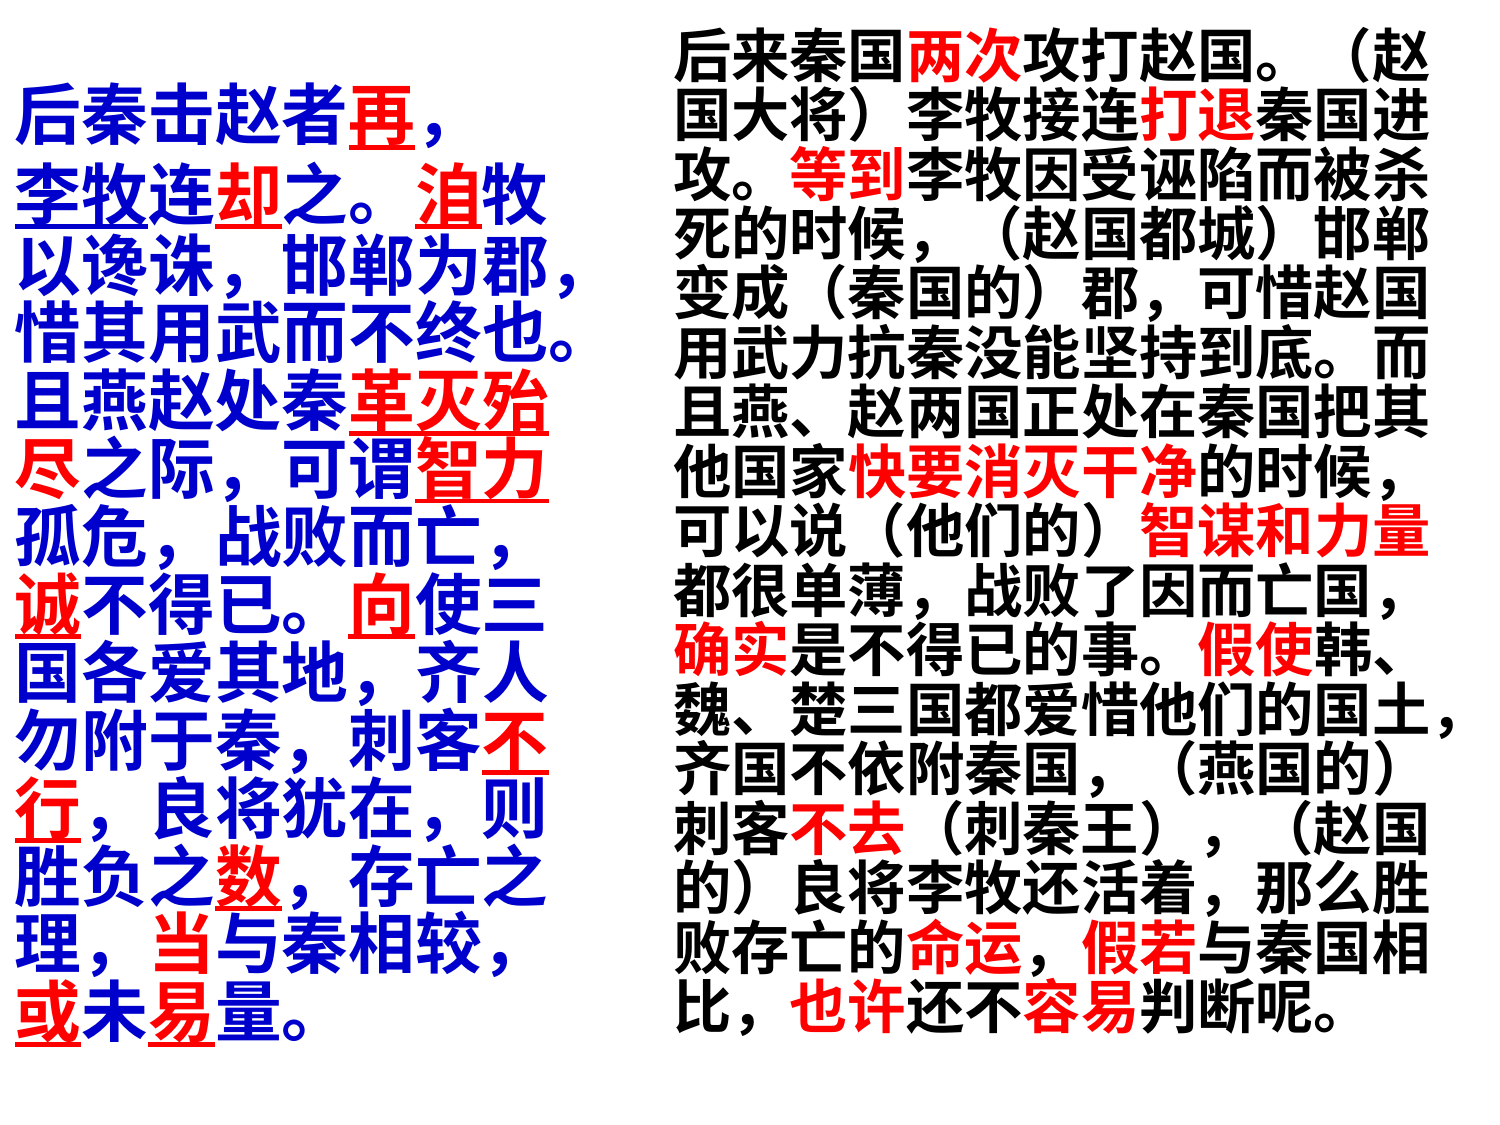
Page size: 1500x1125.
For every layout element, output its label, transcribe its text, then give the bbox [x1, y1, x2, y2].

text_box 后秦击赵者再，李牧连却之。洎牧以谗诛，邯郸为郡，惜其用武而不终也。且燕赵处秦革灭殆尽之际，可谓智力孤危，战败而亡，诚不得已。向使三国各爱其地，齐人勿附于秦，刺客不行，良将犹在，则胜负之数，存亡之理，当与秦相较，或未易量。 [0, 78, 585, 1058]
text_box 后来秦国两次攻打赵国。（赵国大将）李牧接连打退秦国进攻。等到李牧因受诬陷而被杀死的时候，（赵国都城）邯郸变成（秦国的）郡，可惜赵国用武力抗秦没能坚持到底。而且燕、赵两国正处在秦国把其他国家快要消灭干净的时候，可以说（他们的）智谋和力量都很单薄，战败了因而亡国，确实是不得已的事。假使韩、魏、楚三国都爱惜他们的国土，齐国不依附秦国，（燕国的）刺客不去（刺秦王），（赵国的）良将李牧还活着，那么胜败存亡的命运，假若与秦国相比，也许还不容易判断呢。 [658, 22, 1474, 1048]
